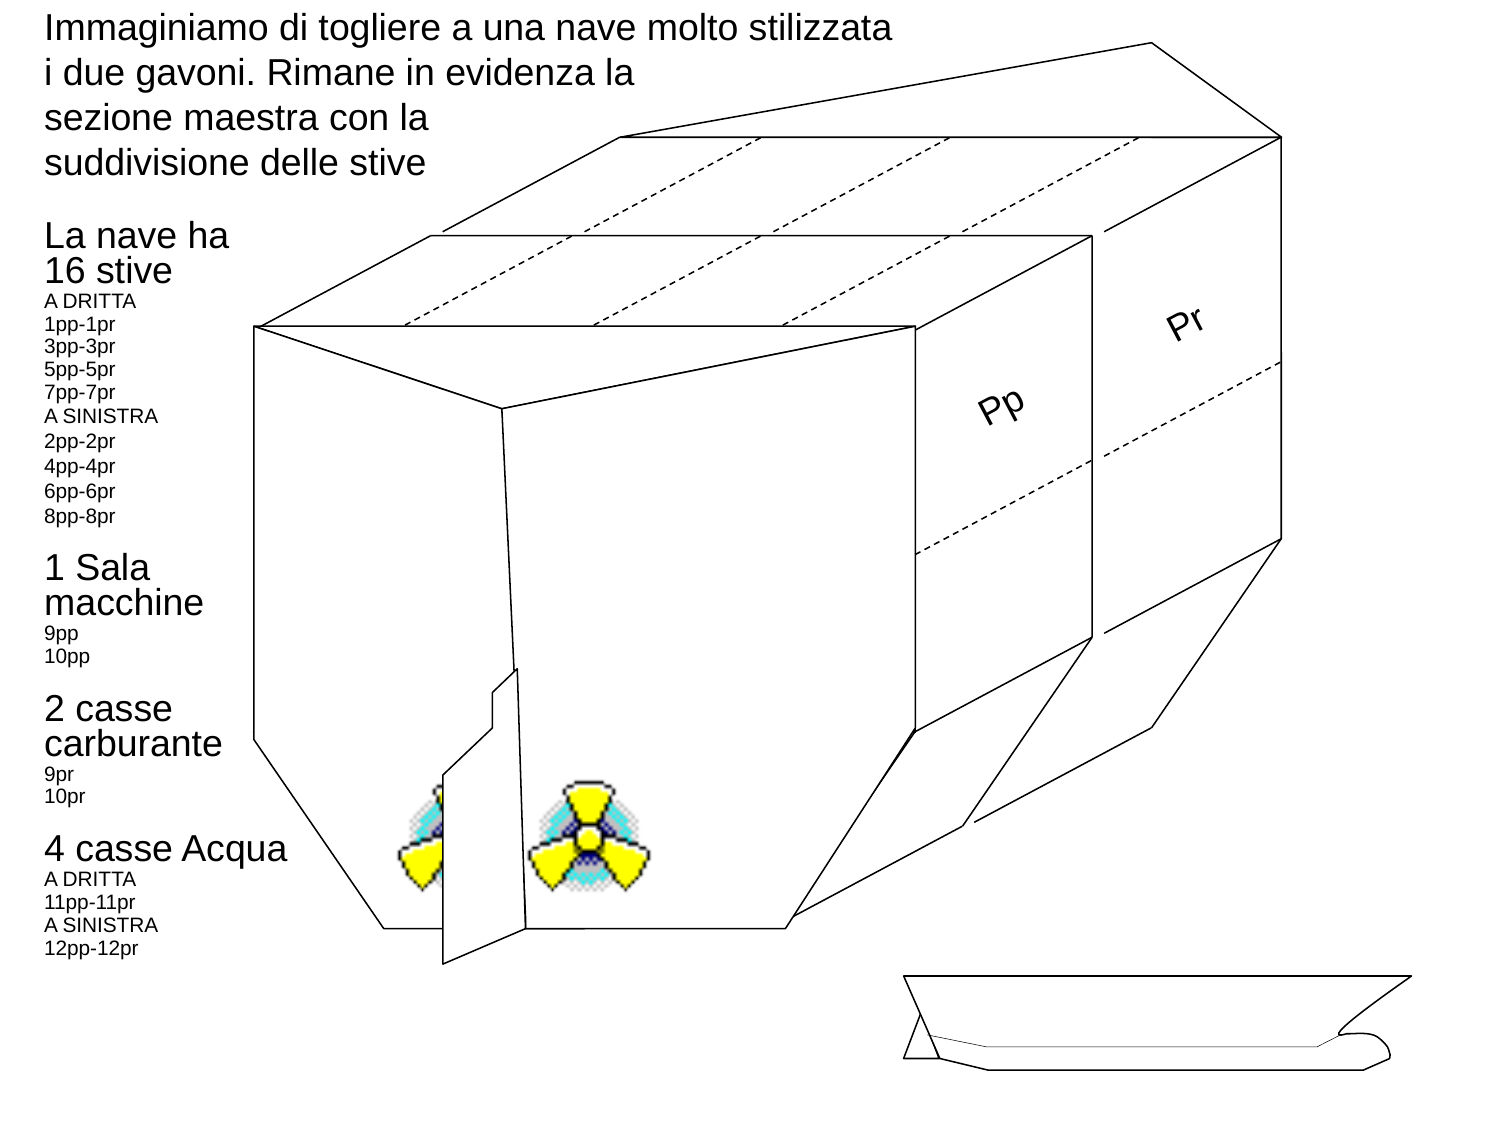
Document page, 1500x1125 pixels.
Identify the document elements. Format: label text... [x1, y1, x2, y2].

text_box [253, 326, 514, 929]
text_box Pp [953, 359, 1048, 448]
text_box [257, 326, 911, 408]
text_box [443, 668, 521, 774]
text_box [903, 975, 1412, 1071]
picture [395, 774, 656, 905]
text_box molto stilizzata [632, 0, 908, 56]
text_box Immaginiamo di togliere a una nave i due gavoni. Rimane in evidenza la sezione maestra con la suddivisione delle stive La nave ha 16 stive A DRITTA 1pp-1pr 3pp-3pr 5pp-5pr 7pp-7pr A SINISTRA 2pp-2pr 4pp-4pr 6pp-6pr 8pp-8pr 1 Sala macchine 9pp 10pp 2 casse carburante 9pr 10pr 4 casse Acqua A DRITTA 11pp-11pr A SINISTRA 12pp-12pr [29, 0, 656, 968]
text_box [620, 42, 1282, 138]
text_box Pr [1141, 279, 1229, 364]
text_box [442, 905, 526, 965]
text_box [501, 326, 916, 929]
